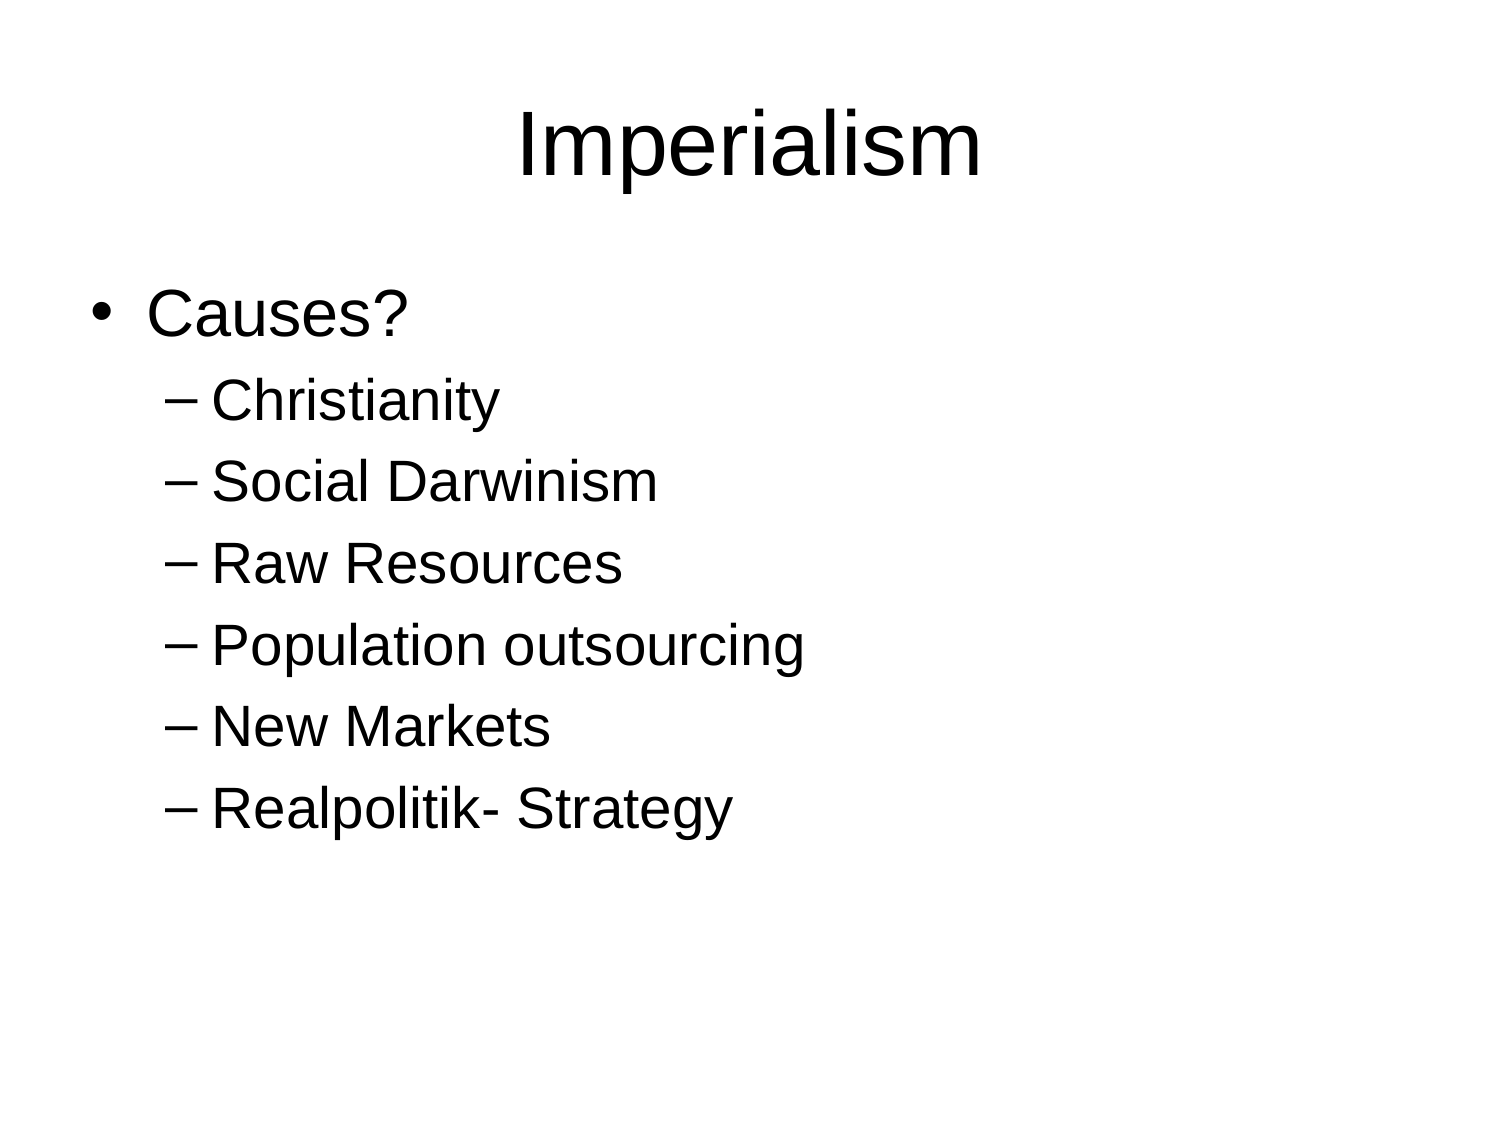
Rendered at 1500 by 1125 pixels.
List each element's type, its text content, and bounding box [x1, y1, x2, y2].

list Causes? Christianity Social Darwinism Raw Resources Population outsourcing New Markets Realpolitik- Strategy [75, 262, 1425, 1005]
title Imperialism [75, 45, 1425, 233]
